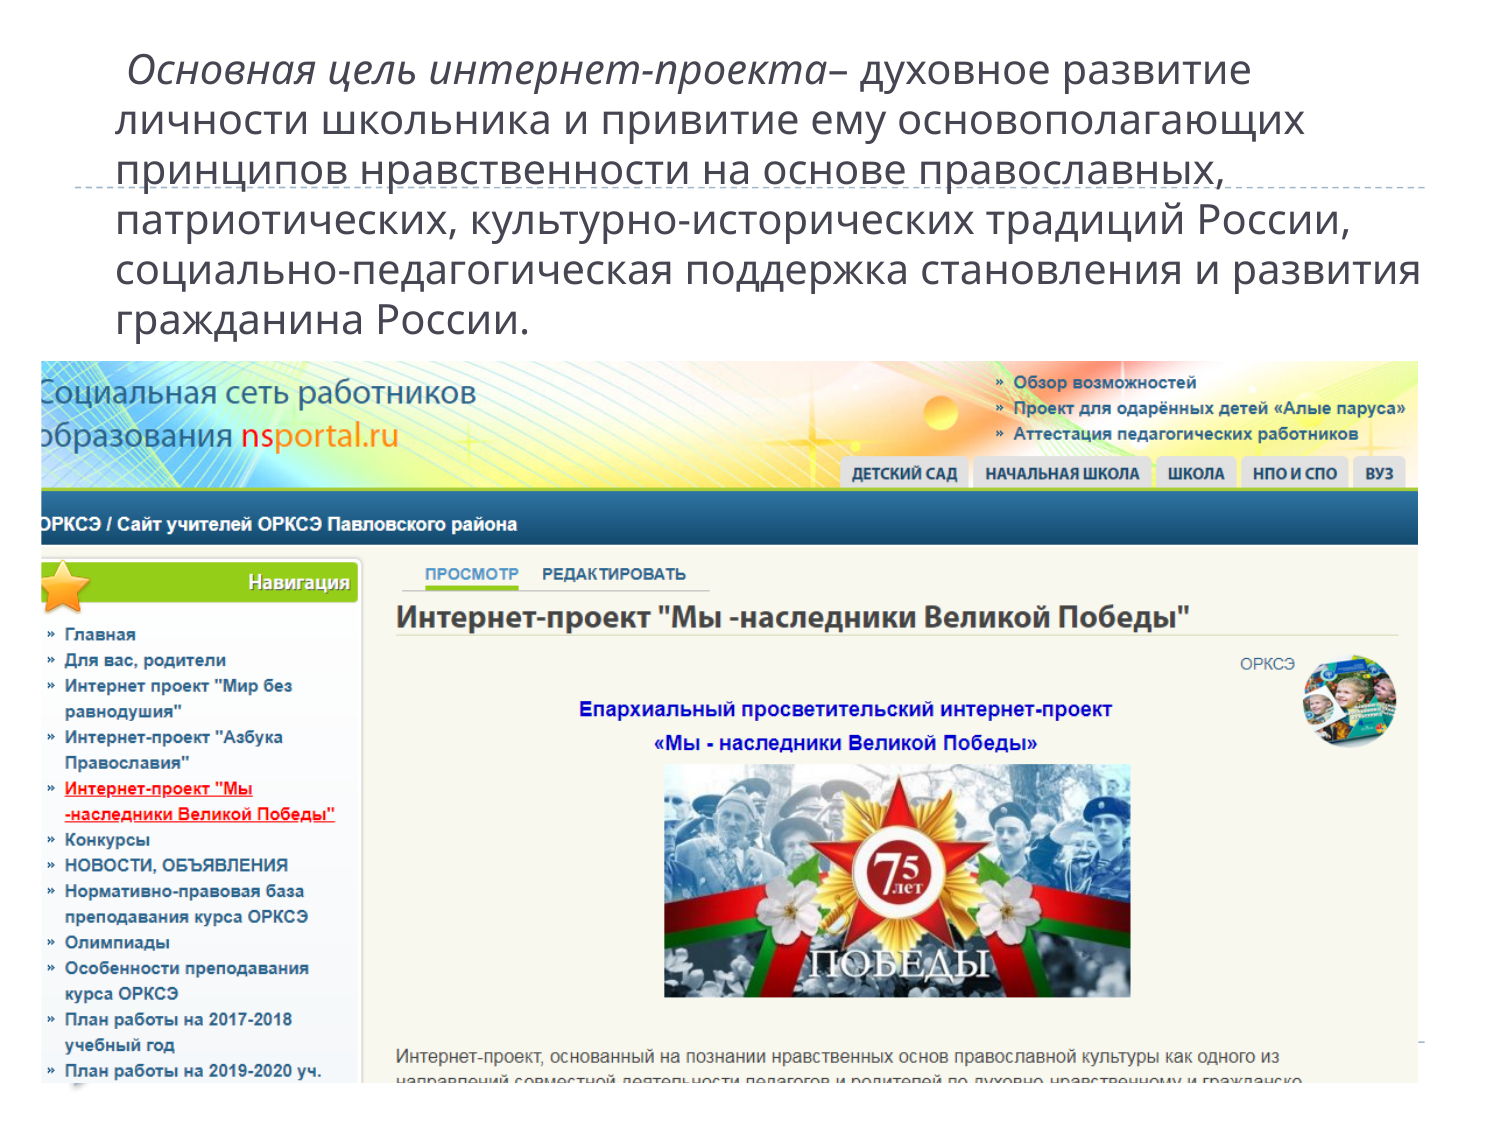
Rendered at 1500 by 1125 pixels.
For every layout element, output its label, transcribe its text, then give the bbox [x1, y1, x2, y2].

title Основная цель интернет-проекта– духовное развитие личности школьника и привитие ему основополагающих принципов нравственности на основе православных, патриотических, культурно-исторических традиций России, социально-педагогическая поддержка становления и развития гражданина России. [100, 66, 1451, 451]
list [41, 361, 1419, 1083]
